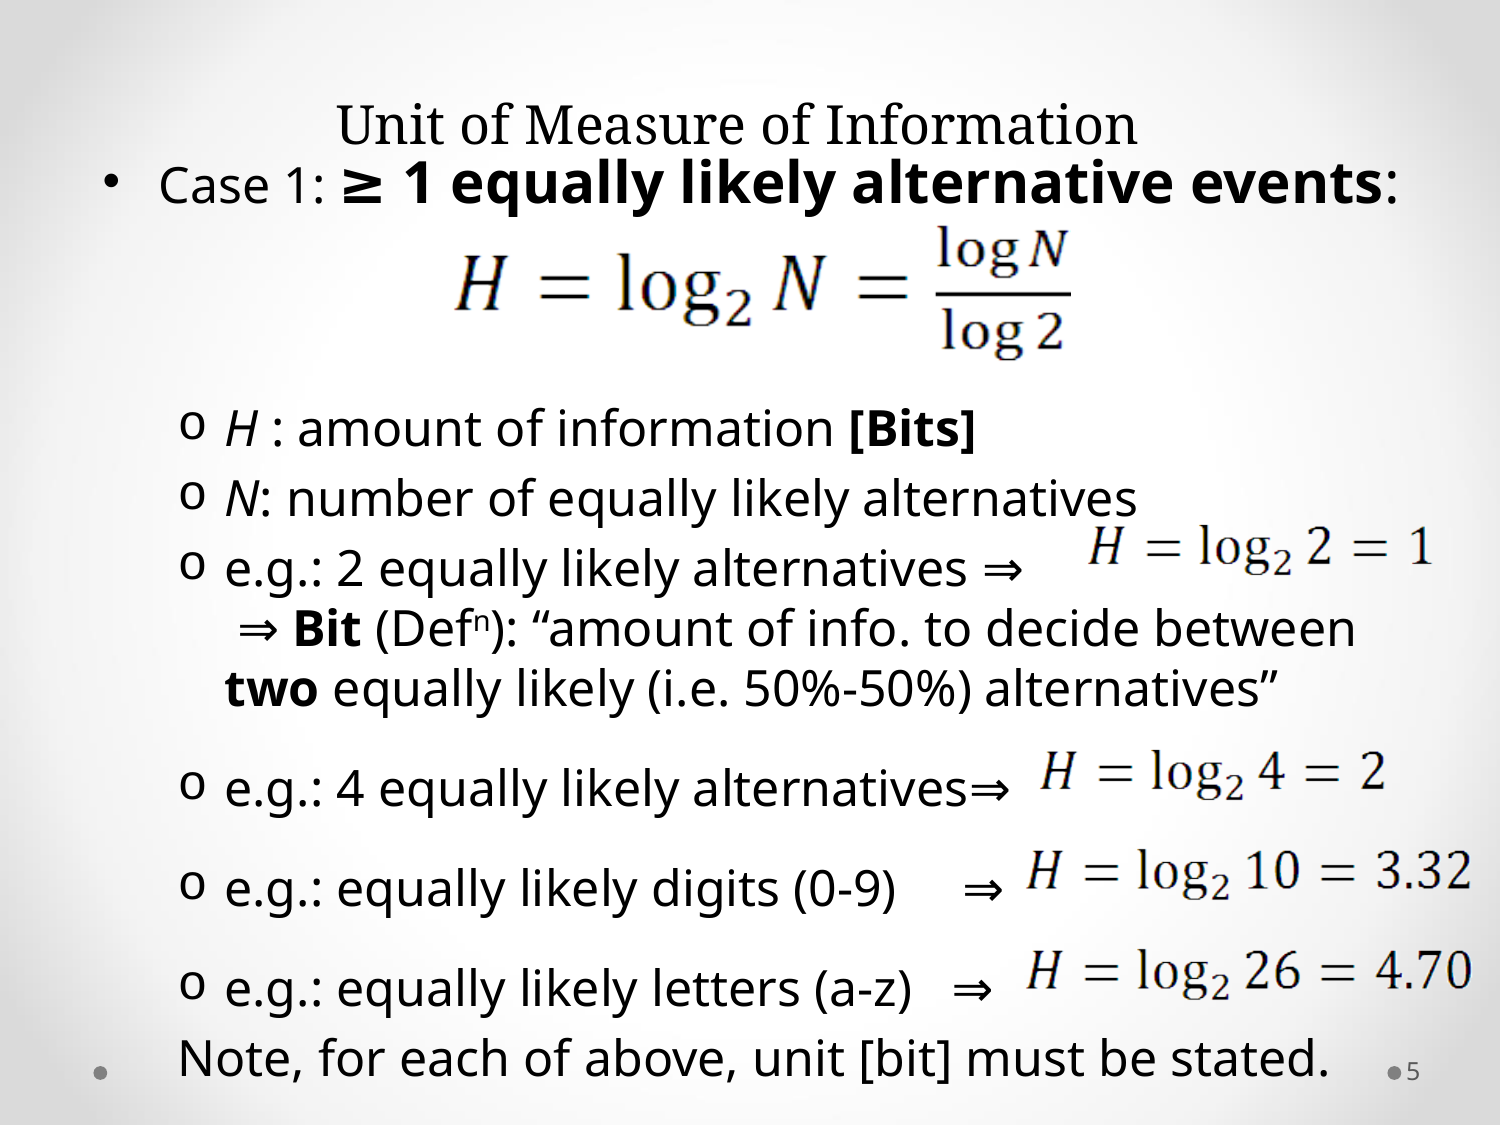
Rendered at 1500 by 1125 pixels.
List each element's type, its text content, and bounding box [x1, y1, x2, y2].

title Unit of Measure of Information [62, 62, 1413, 163]
picture [0, 1, 1500, 1125]
list Case 1: ≥ 1 equally likely alternative events: H : amount of information [Bits] N: number of equally likely alternatives e.g.: 2 equally likely alternatives ⇒ ⇒ Bit (Defn): “amount of info. to decide between two equally likely (i.e. 50%-50%) alternatives” e.g.: 4 equally likely alternatives⇒ e.g.: equally likely digits (0-9) ⇒ e.g.: equally likely letters (a-z) ⇒ Note, for each of above, unit [bit] must be stated. [87, 137, 1438, 1113]
slide_number 5 [1401, 1042, 1494, 1103]
